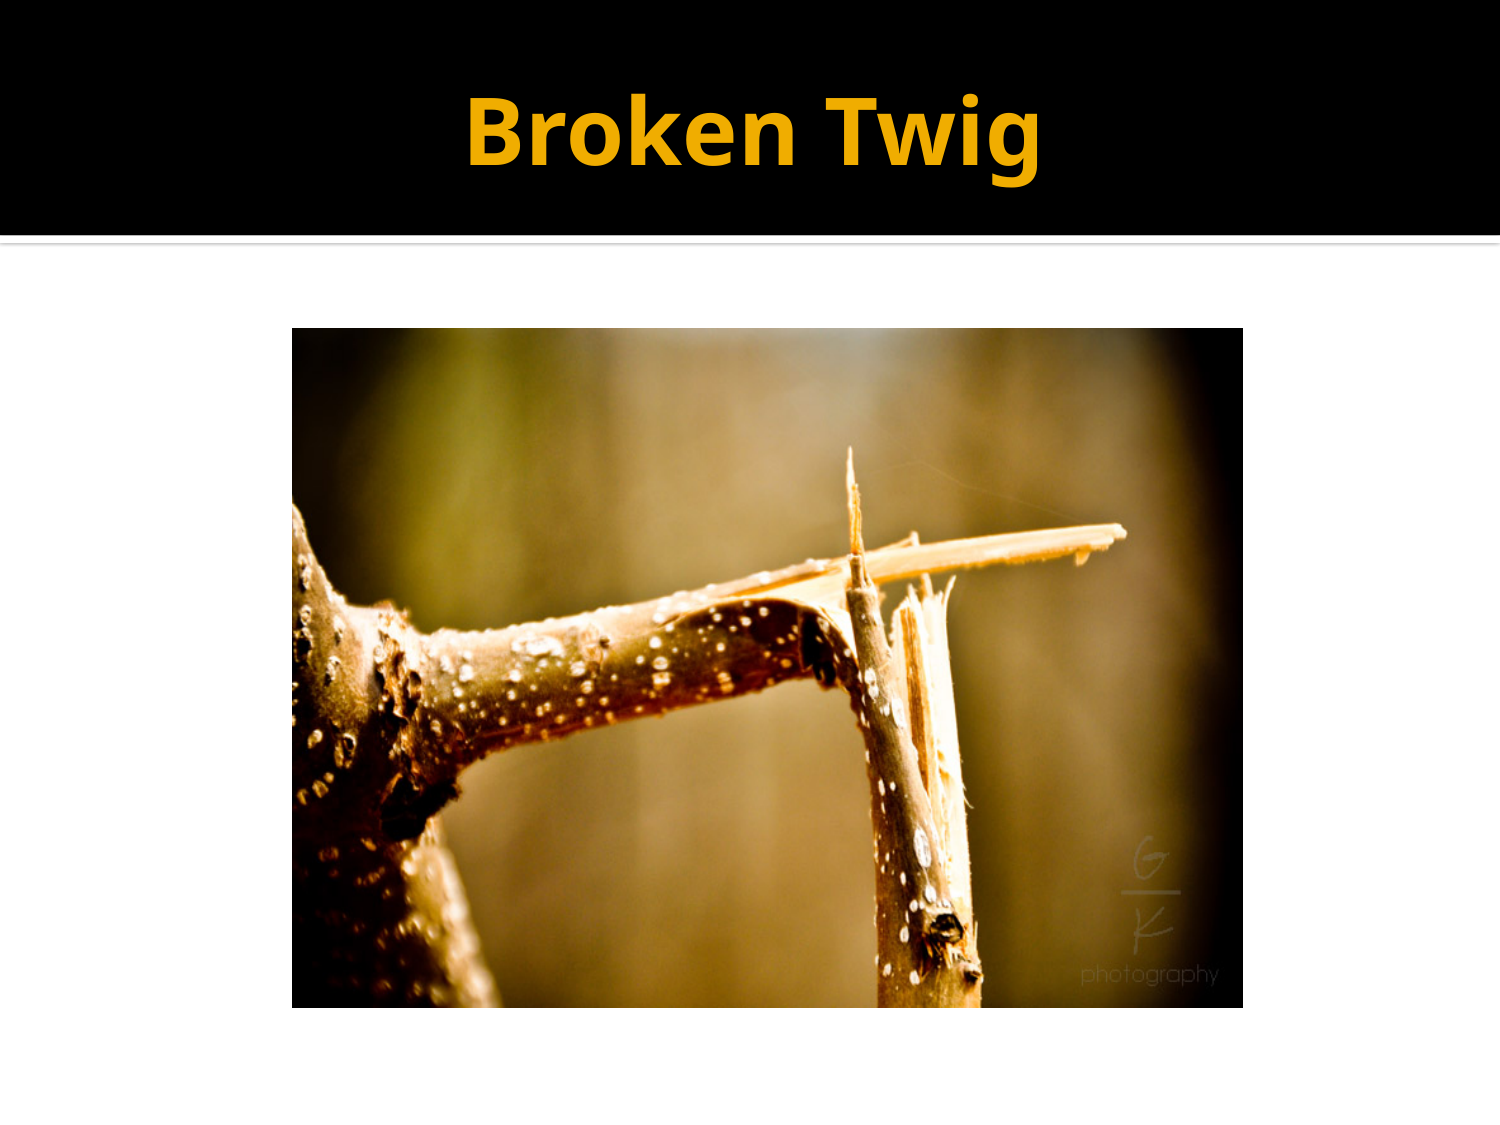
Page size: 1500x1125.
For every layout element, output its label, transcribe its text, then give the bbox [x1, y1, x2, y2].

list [292, 328, 1243, 1008]
title Broken Twig [75, 25, 1425, 231]
